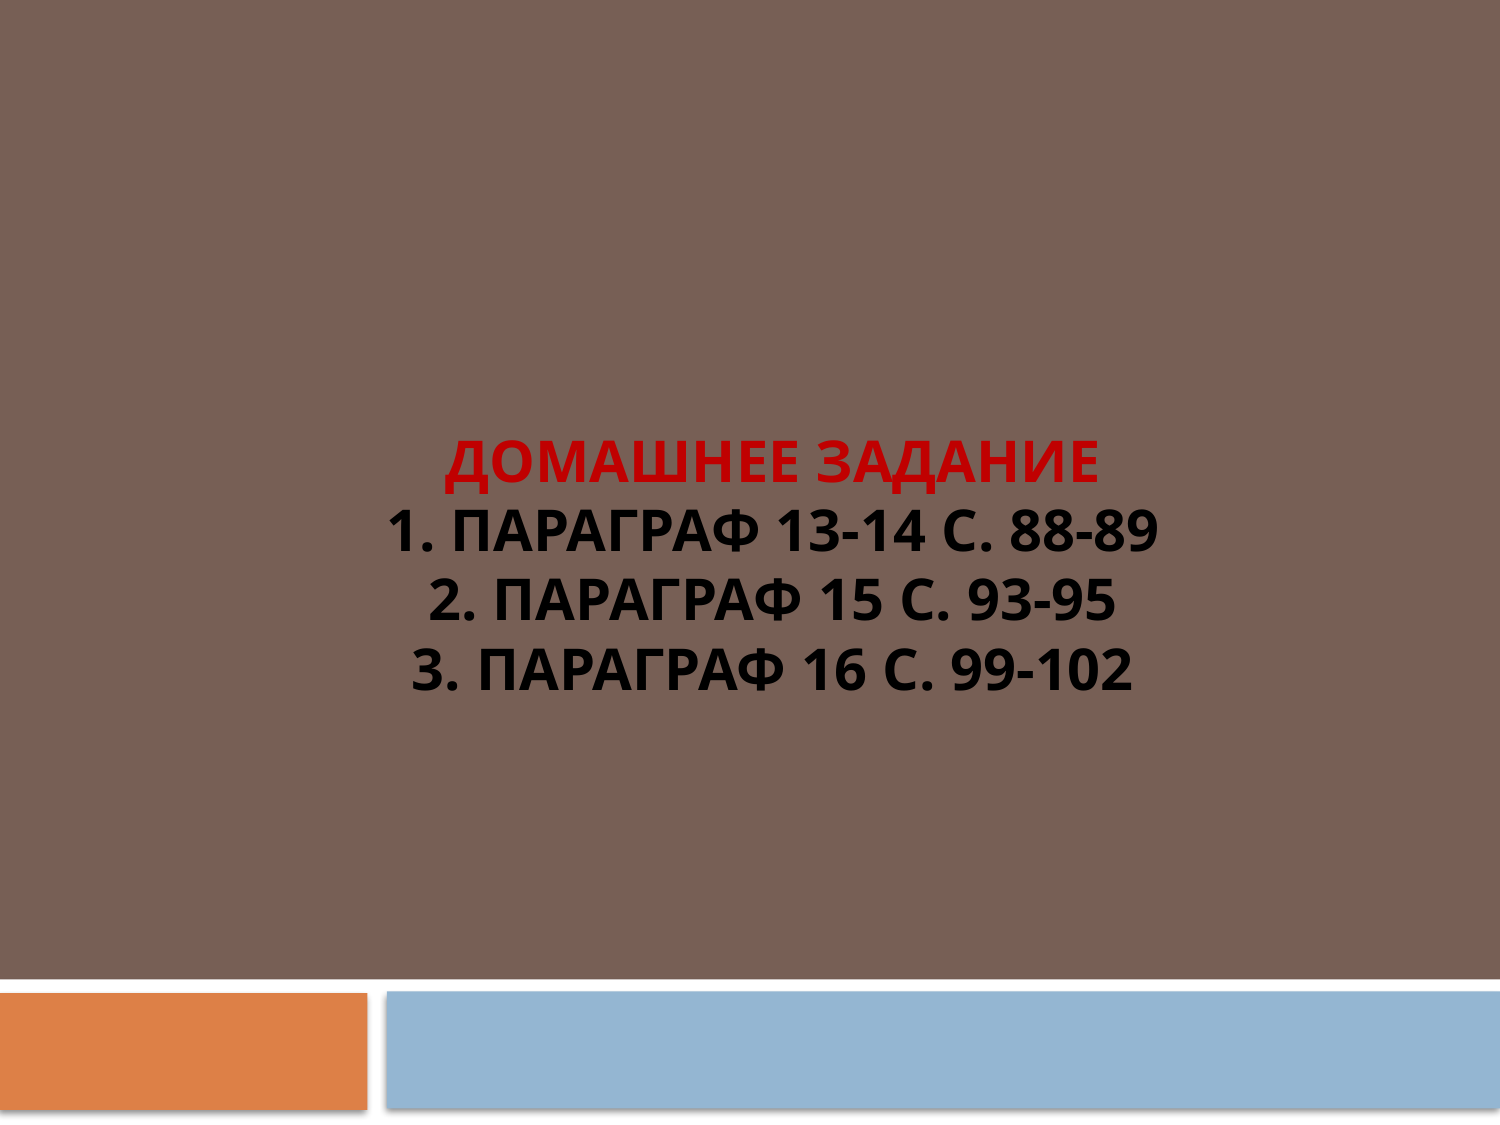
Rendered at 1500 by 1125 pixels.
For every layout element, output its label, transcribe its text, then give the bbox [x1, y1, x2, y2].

title Домашнее задание 1. параграф 13-14 с. 88-89 2. параграф 15 с. 93-95 3. параграф 16 с. 99-102 [242, 408, 1305, 709]
